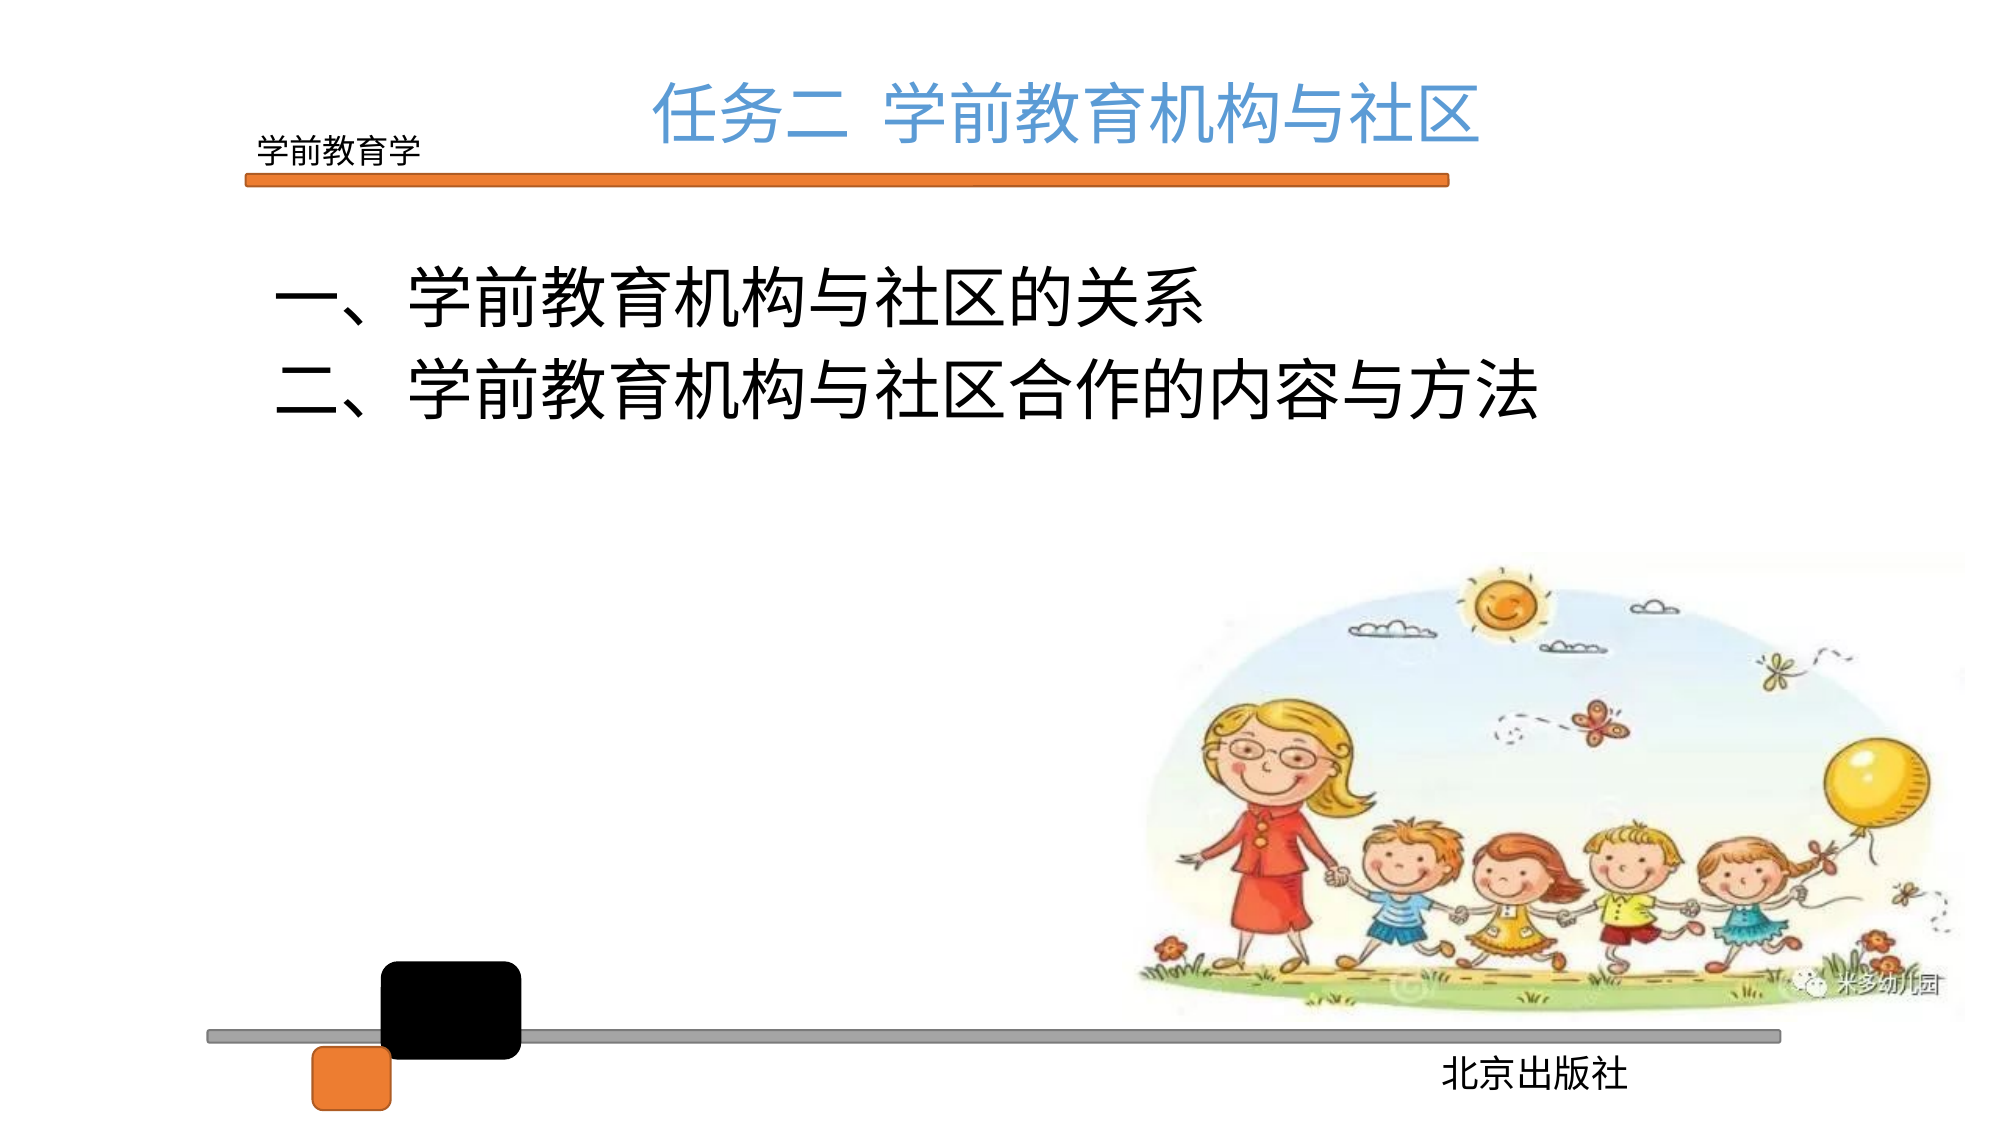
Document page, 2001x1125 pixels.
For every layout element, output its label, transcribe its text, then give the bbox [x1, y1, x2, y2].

text_box 任务二 学前教育机构与社区 [636, 64, 1498, 156]
text_box 一、学前教育机构与社区的关系 二、学前教育机构与社区合作的内容与方法 [137, 156, 1830, 436]
picture [1122, 552, 1965, 1022]
